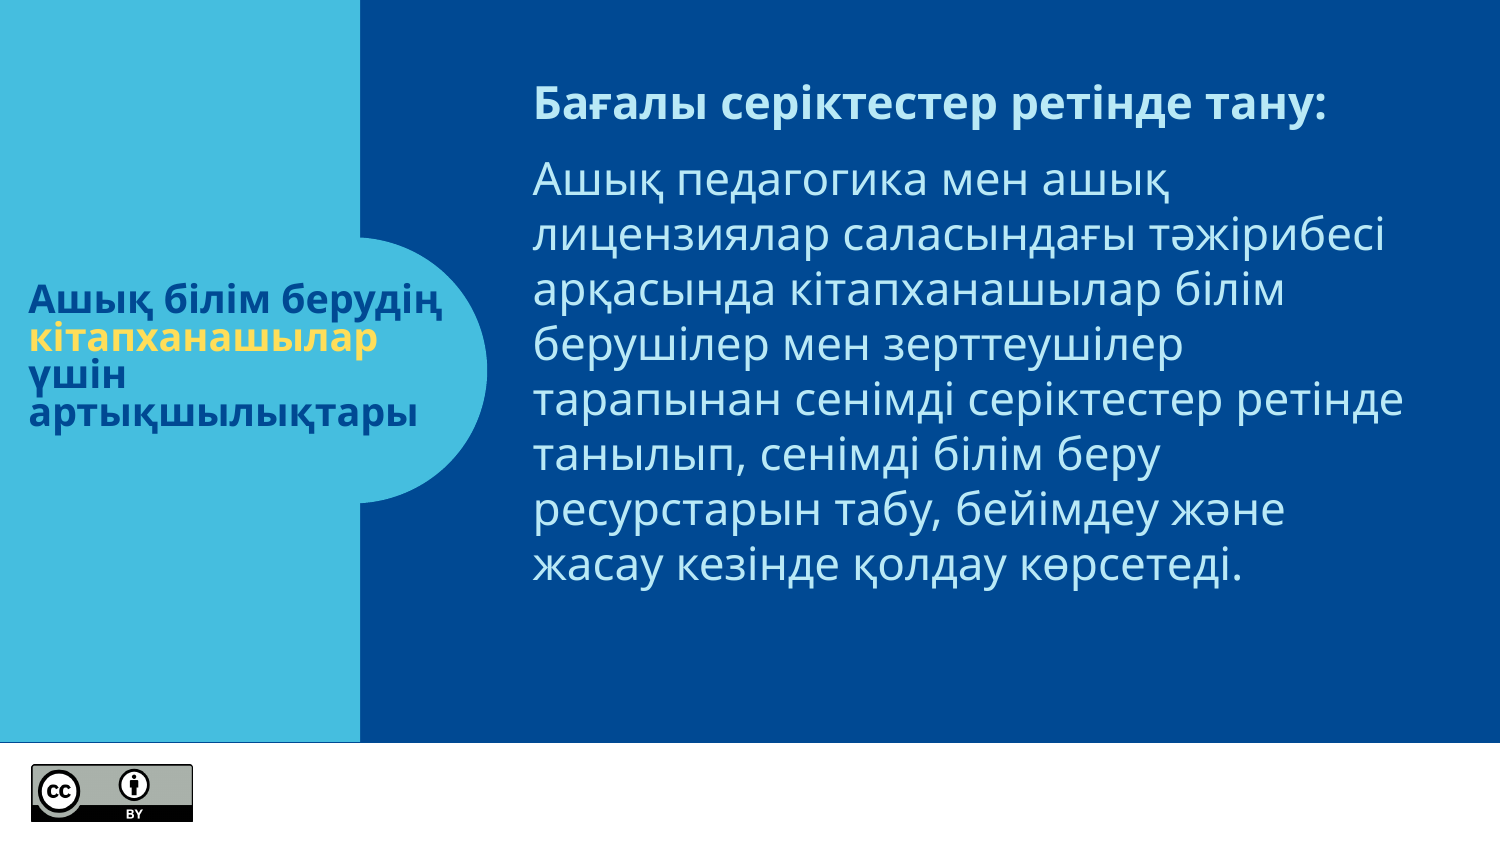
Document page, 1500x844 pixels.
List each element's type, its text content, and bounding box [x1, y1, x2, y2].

text_box [267, 237, 438, 267]
picture [31, 764, 193, 822]
text_box [244, 288, 488, 504]
text_box Бағалы серіктестер ретінде тану: Ашық педагогика мен ашық лицензиялар саласындағы тәжірибесі арқасында кітапханашылар білім берушілер мен зерттеушілер тарапынан сенімді серіктестер ретінде танылып, сенімді білім беру ресурстарын табу, бейімдеу және жасау кезінде қолдау көрсетеді. [517, 58, 1433, 605]
text_box [0, 750, 1500, 844]
text_box Ашық білім берудің кітапханашылар үшін артықшылықтары [13, 267, 459, 450]
text_box [0, 0, 361, 742]
